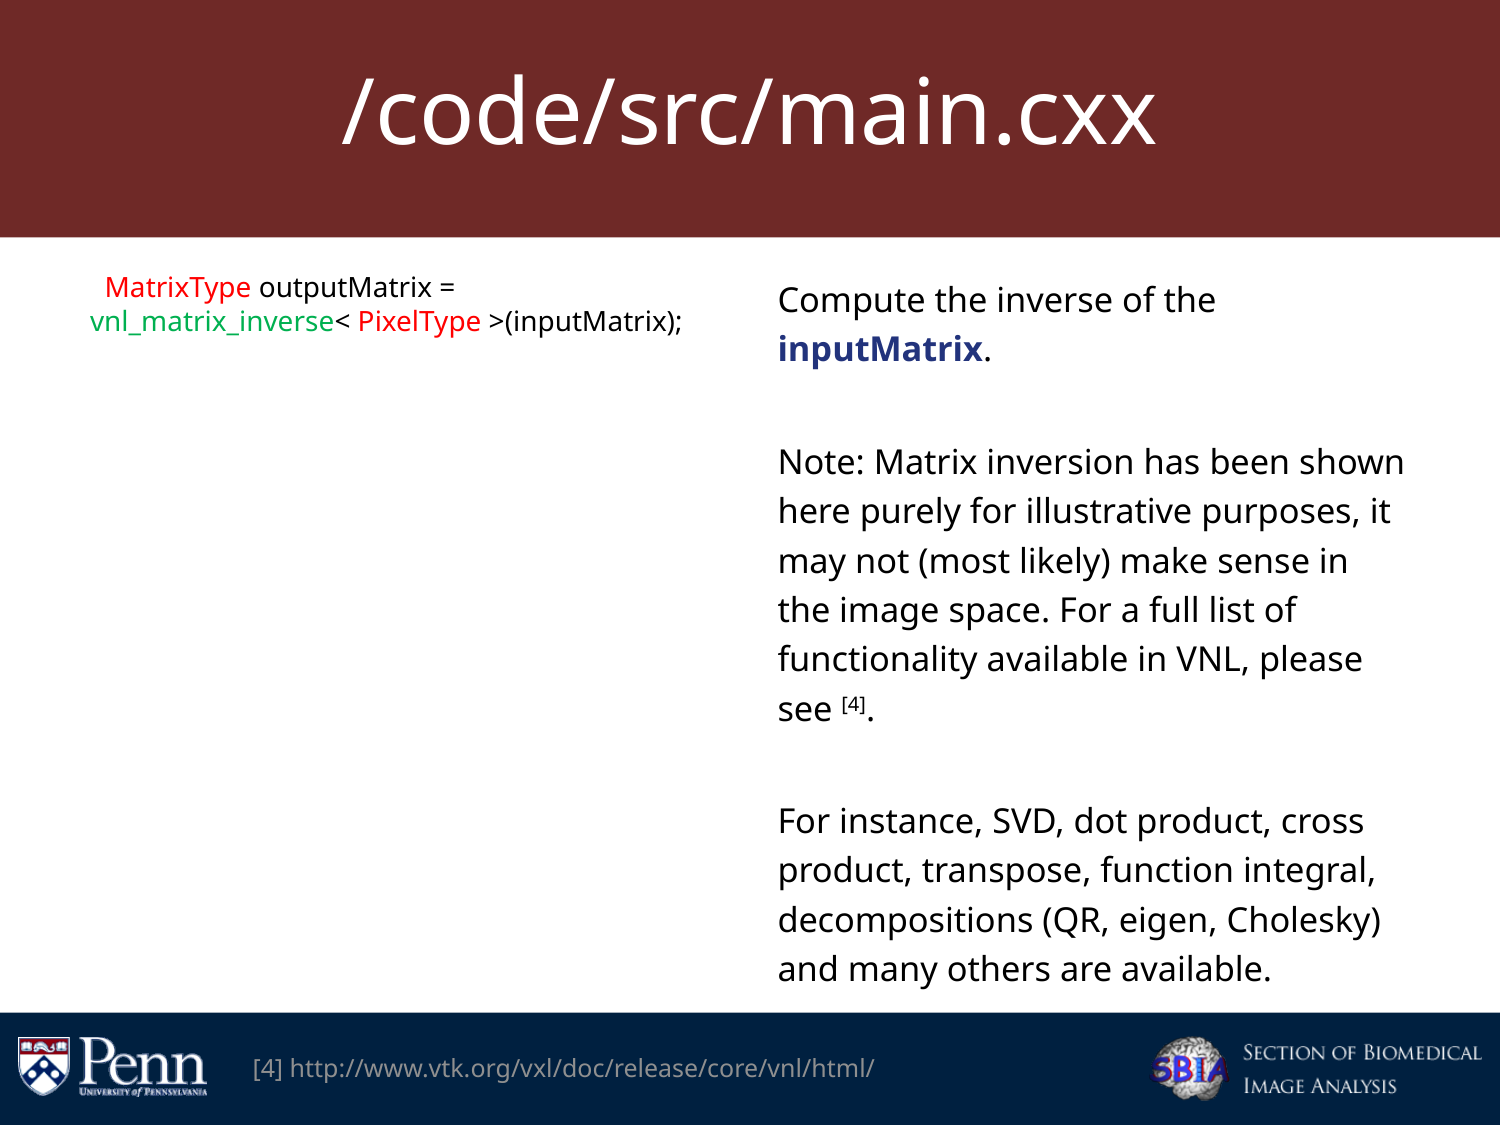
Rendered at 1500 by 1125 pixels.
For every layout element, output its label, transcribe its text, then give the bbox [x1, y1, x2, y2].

title /code/src/main.cxx [75, 45, 1425, 238]
picture [1149, 1035, 1482, 1102]
list MatrixType outputMatrix = vnl_matrix_inverse< PixelType >(inputMatrix); typedef itk::ImportImageFilter< PixelType, 2> ImportFilterType; ImportFilterType::Pointer filter = ImportFilterType::New(); filter->SetOrigin( inputImage->GetOrigin() ); filter->SetDirection( inputImage->GetDirection() ); filter->SetSpacing( inputImage->GetSpacing() ); filter->SetRegion( inputImage->GetBufferedRegion() ); bool letFilterManageMemory = true; filter->SetImportPointer( outputMatrix.data_block(), rows * cols, letFilterManageMemory ); [75, 262, 738, 1013]
picture [18, 1037, 207, 1097]
list Compute the inverse of the inputMatrix. Note: Matrix inversion has been shown here purely for illustrative purposes, it may not (most likely) make sense in the image space. For a full list of functionality available in VNL, please see [4]. For instance, SVD, dot product, cross product, transpose, function integral, decompositions (QR, eigen, Cholesky) and many others are available. [762, 262, 1425, 1013]
footer [4] http://www.vtk.org/vxl/doc/release/core/vnl/html/ [237, 1037, 1038, 1098]
